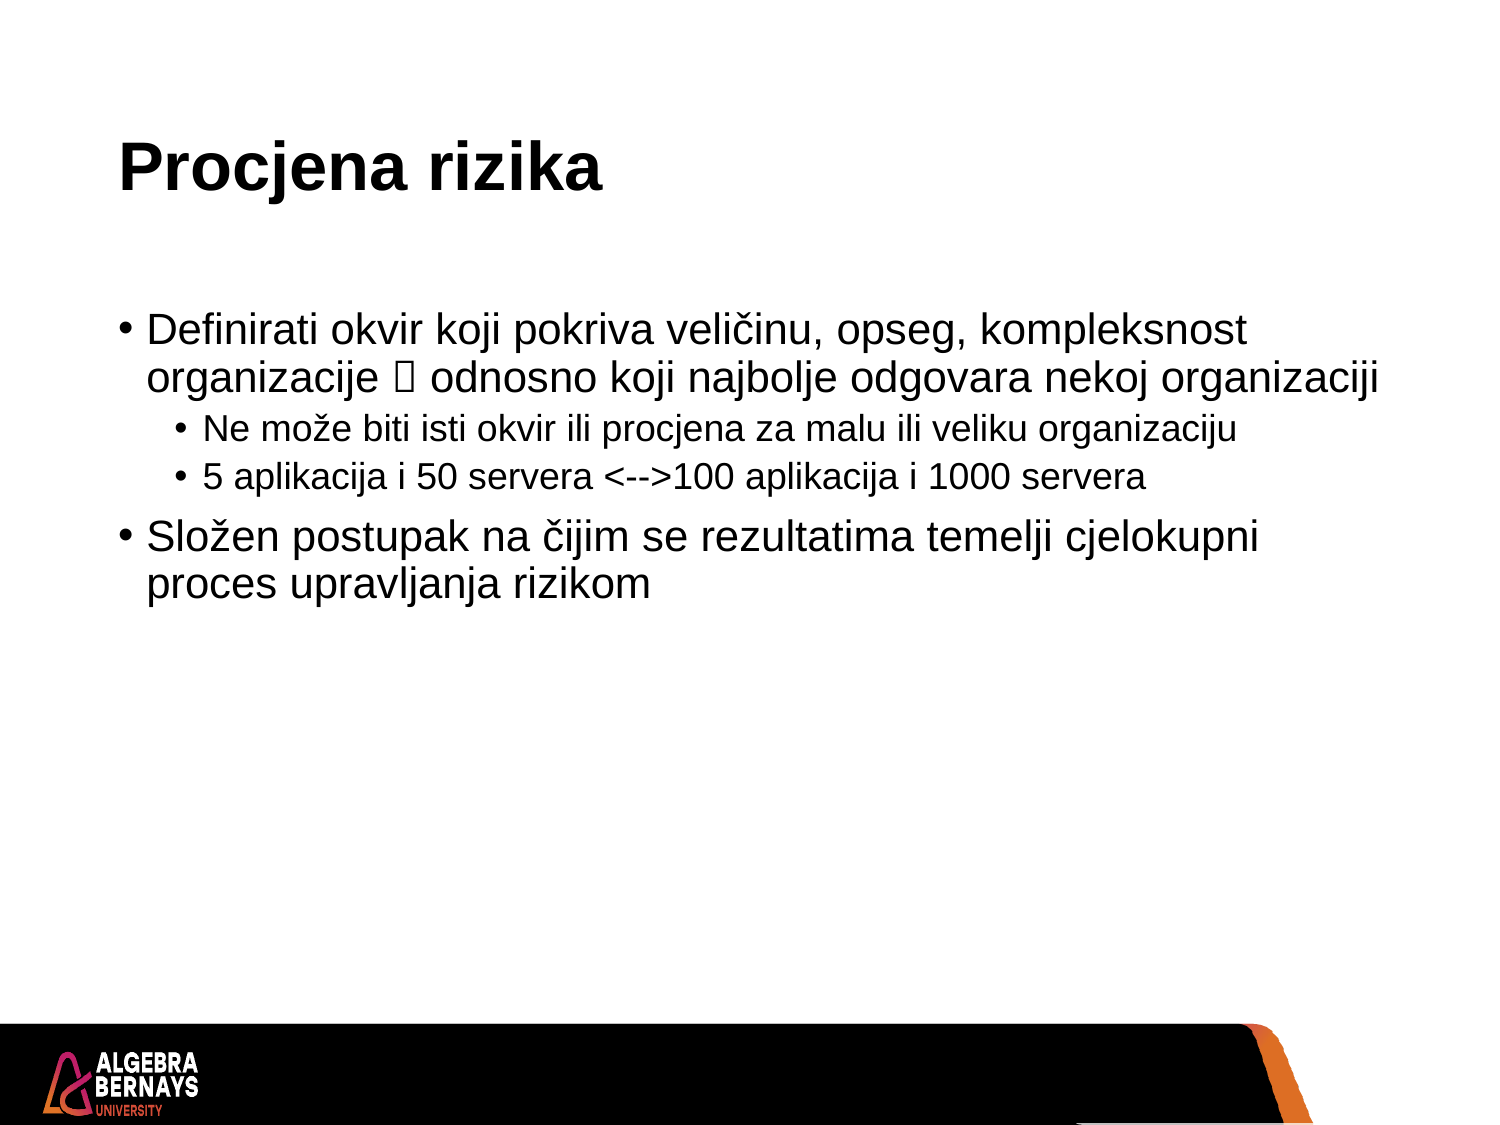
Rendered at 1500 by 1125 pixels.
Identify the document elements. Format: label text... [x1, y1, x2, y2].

title Procjena rizika [103, 59, 1397, 278]
list Definirati okvir koji pokriva veličinu, opseg, kompleksnost organizacije  odnosno koji najbolje odgovara nekoj organizaciji Ne može biti isti okvir ili procjena za malu ili veliku organizaciju 5 aplikacija i 50 servera <-->100 aplikacija i 1000 servera Složen postupak na čijim se rezultatima temelji cjelokupni proces upravljanja rizikom [103, 299, 1397, 1014]
picture [0, 1023, 1468, 1125]
